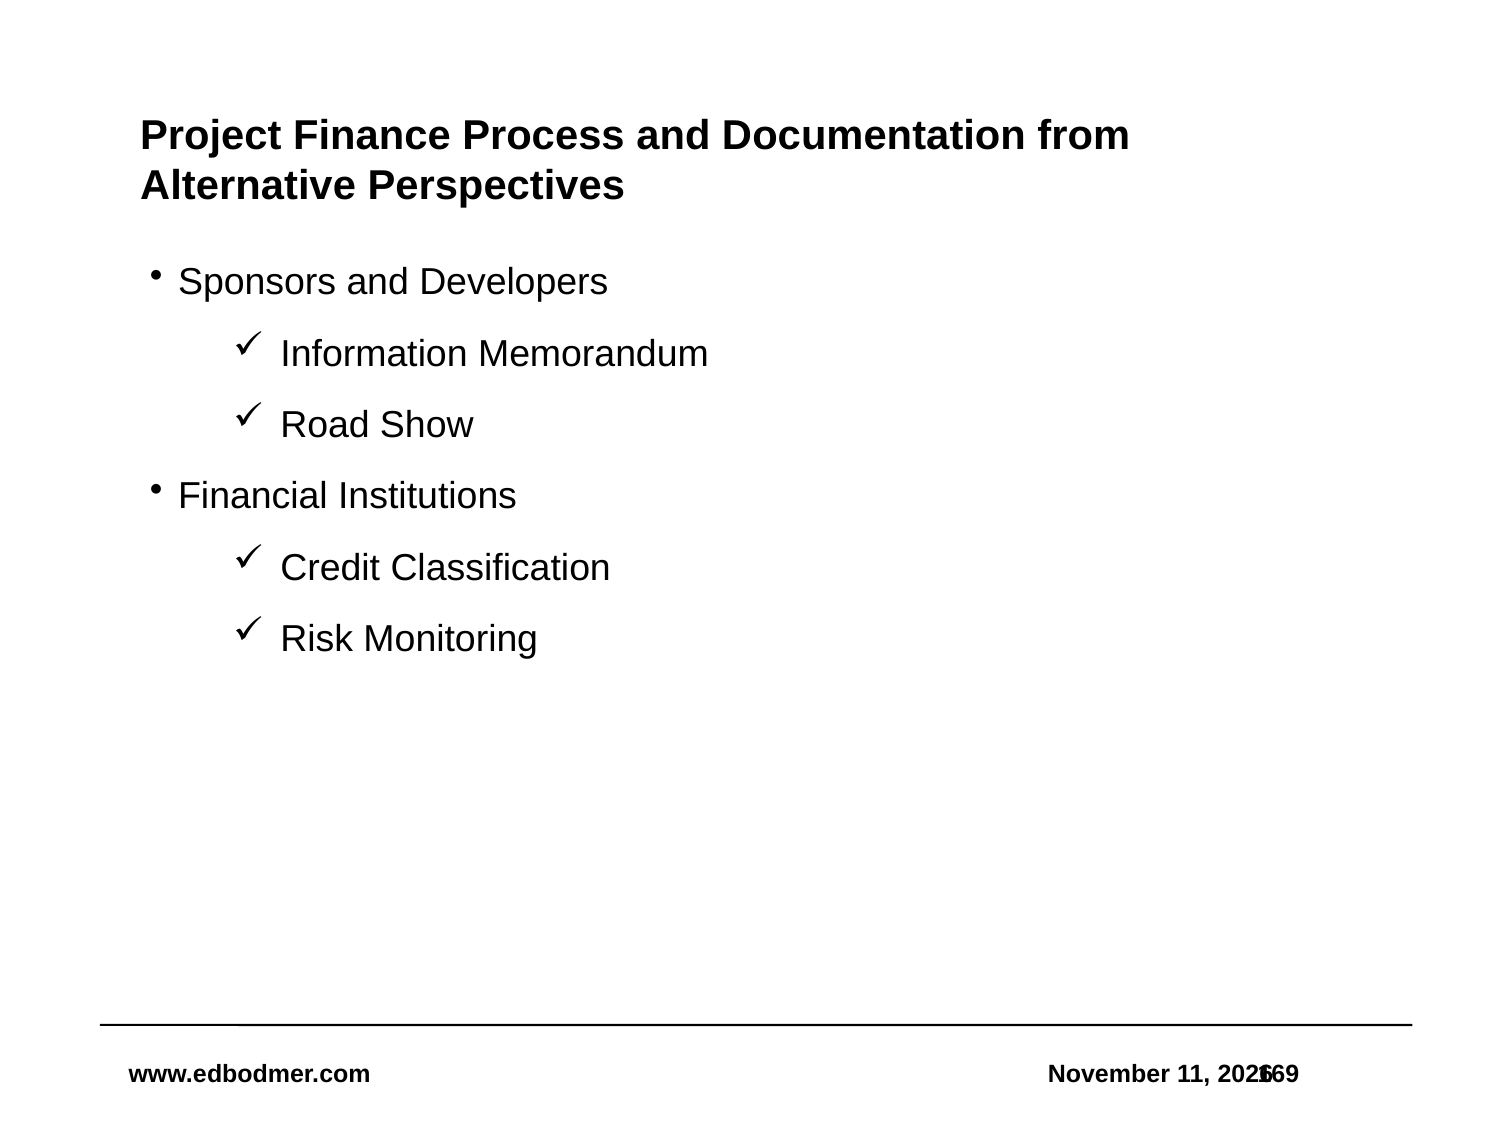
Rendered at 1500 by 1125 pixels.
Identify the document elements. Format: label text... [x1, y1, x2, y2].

list Sponsors and Developers Information Memorandum Road Show Financial Institutions Credit Classification Risk Monitoring [124, 249, 1376, 1001]
title Project Finance Process and Documentation from Alternative Perspectives [124, 99, 1288, 226]
